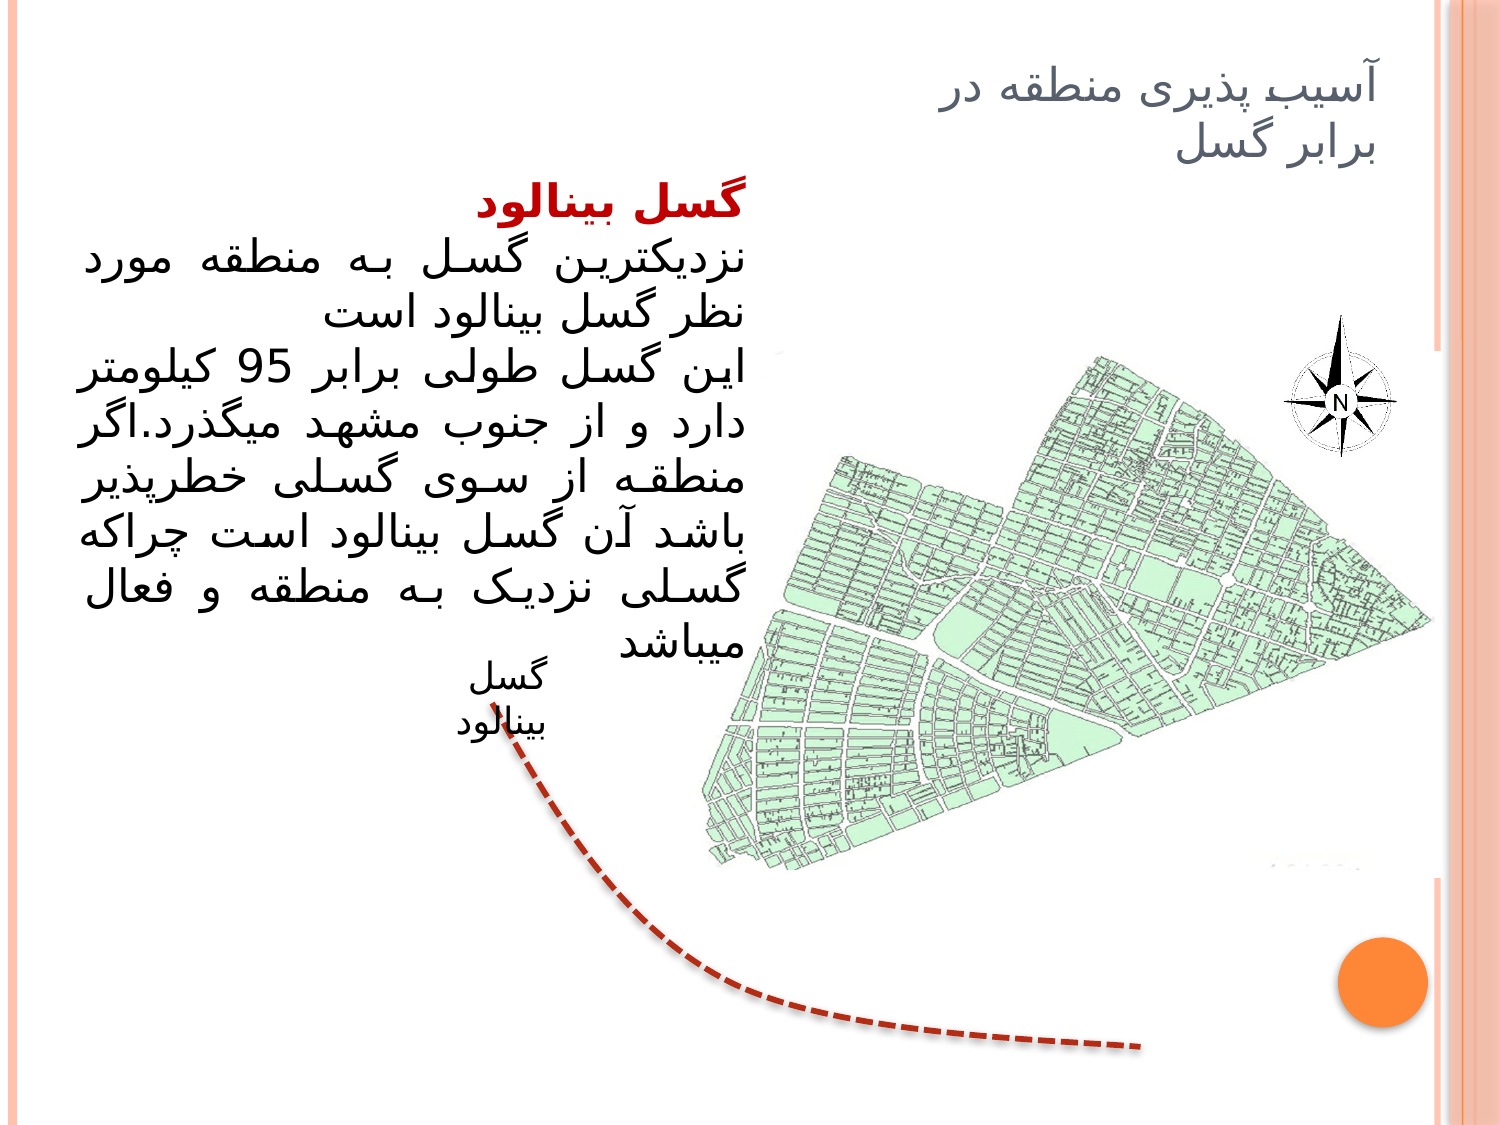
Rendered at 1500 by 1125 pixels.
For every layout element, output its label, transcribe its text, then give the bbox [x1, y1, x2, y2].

picture [690, 315, 1442, 880]
text_box آسیب پذیری منطقه در برابر گسل [831, 46, 1394, 174]
text_box [515, 740, 1141, 1050]
text_box گسل بینالود نزدیکترین گسل به منطقه مورد نظر گسل بینالود است این گسل طولی برابر 95 کیلومتر دارد و از جنوب مشهد میگذرد.اگر منطقه از سوی گسلی خطرپذیر باشد آن گسل بینالود است چراکه گسلی نزدیک به منطقه و فعال میباشد [58, 164, 762, 674]
text_box گسل بینالود [351, 674, 563, 750]
